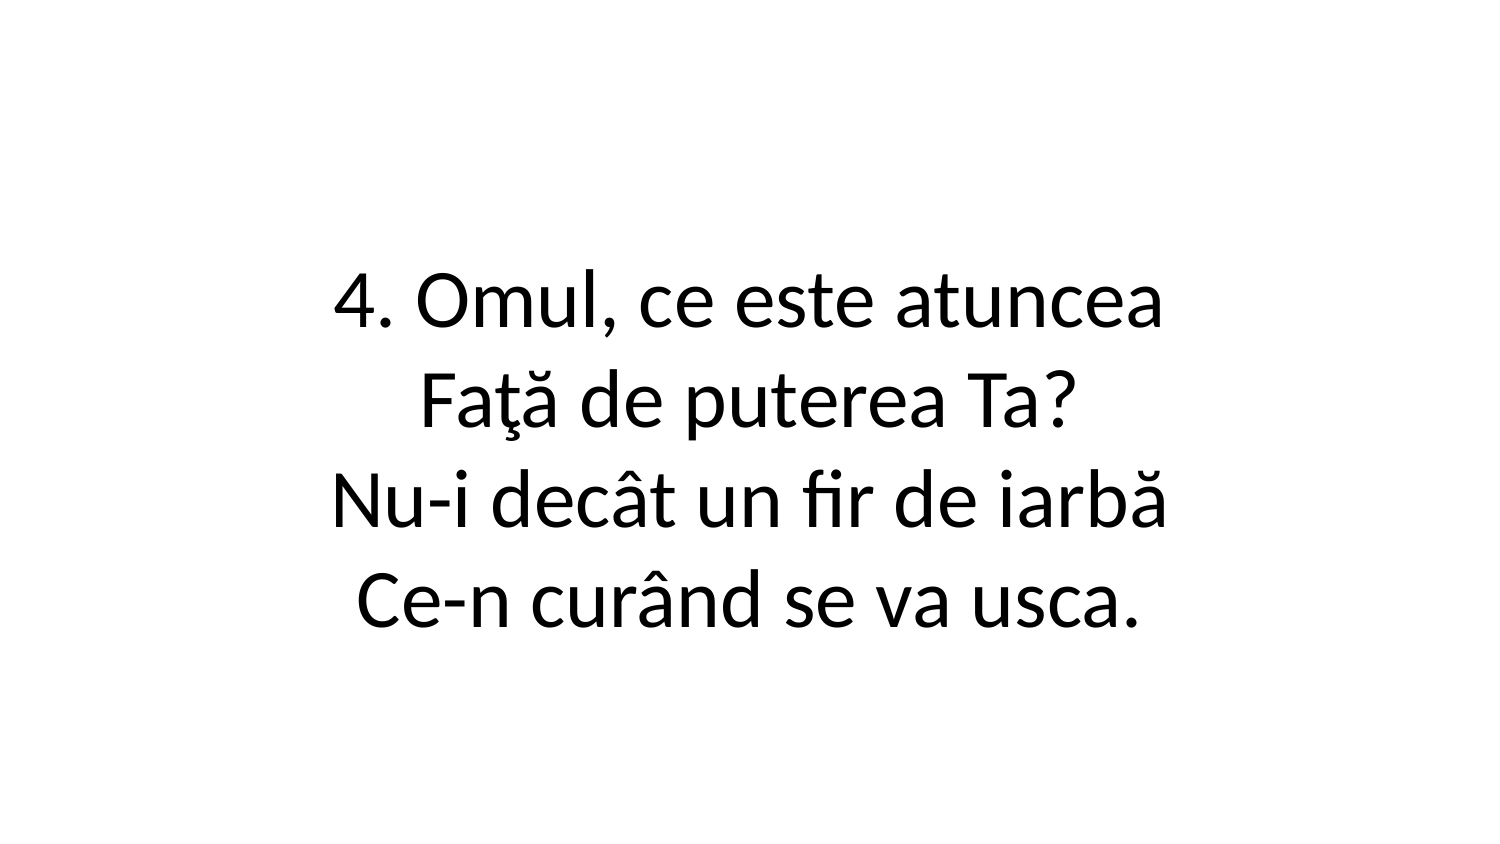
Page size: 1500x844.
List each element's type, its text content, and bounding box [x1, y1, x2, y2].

text_box 4. Omul, ce este atuncea Faţă de puterea Ta? Nu-i decât un fir de iarbă Ce-n curând se va usca. [315, 192, 1185, 652]
